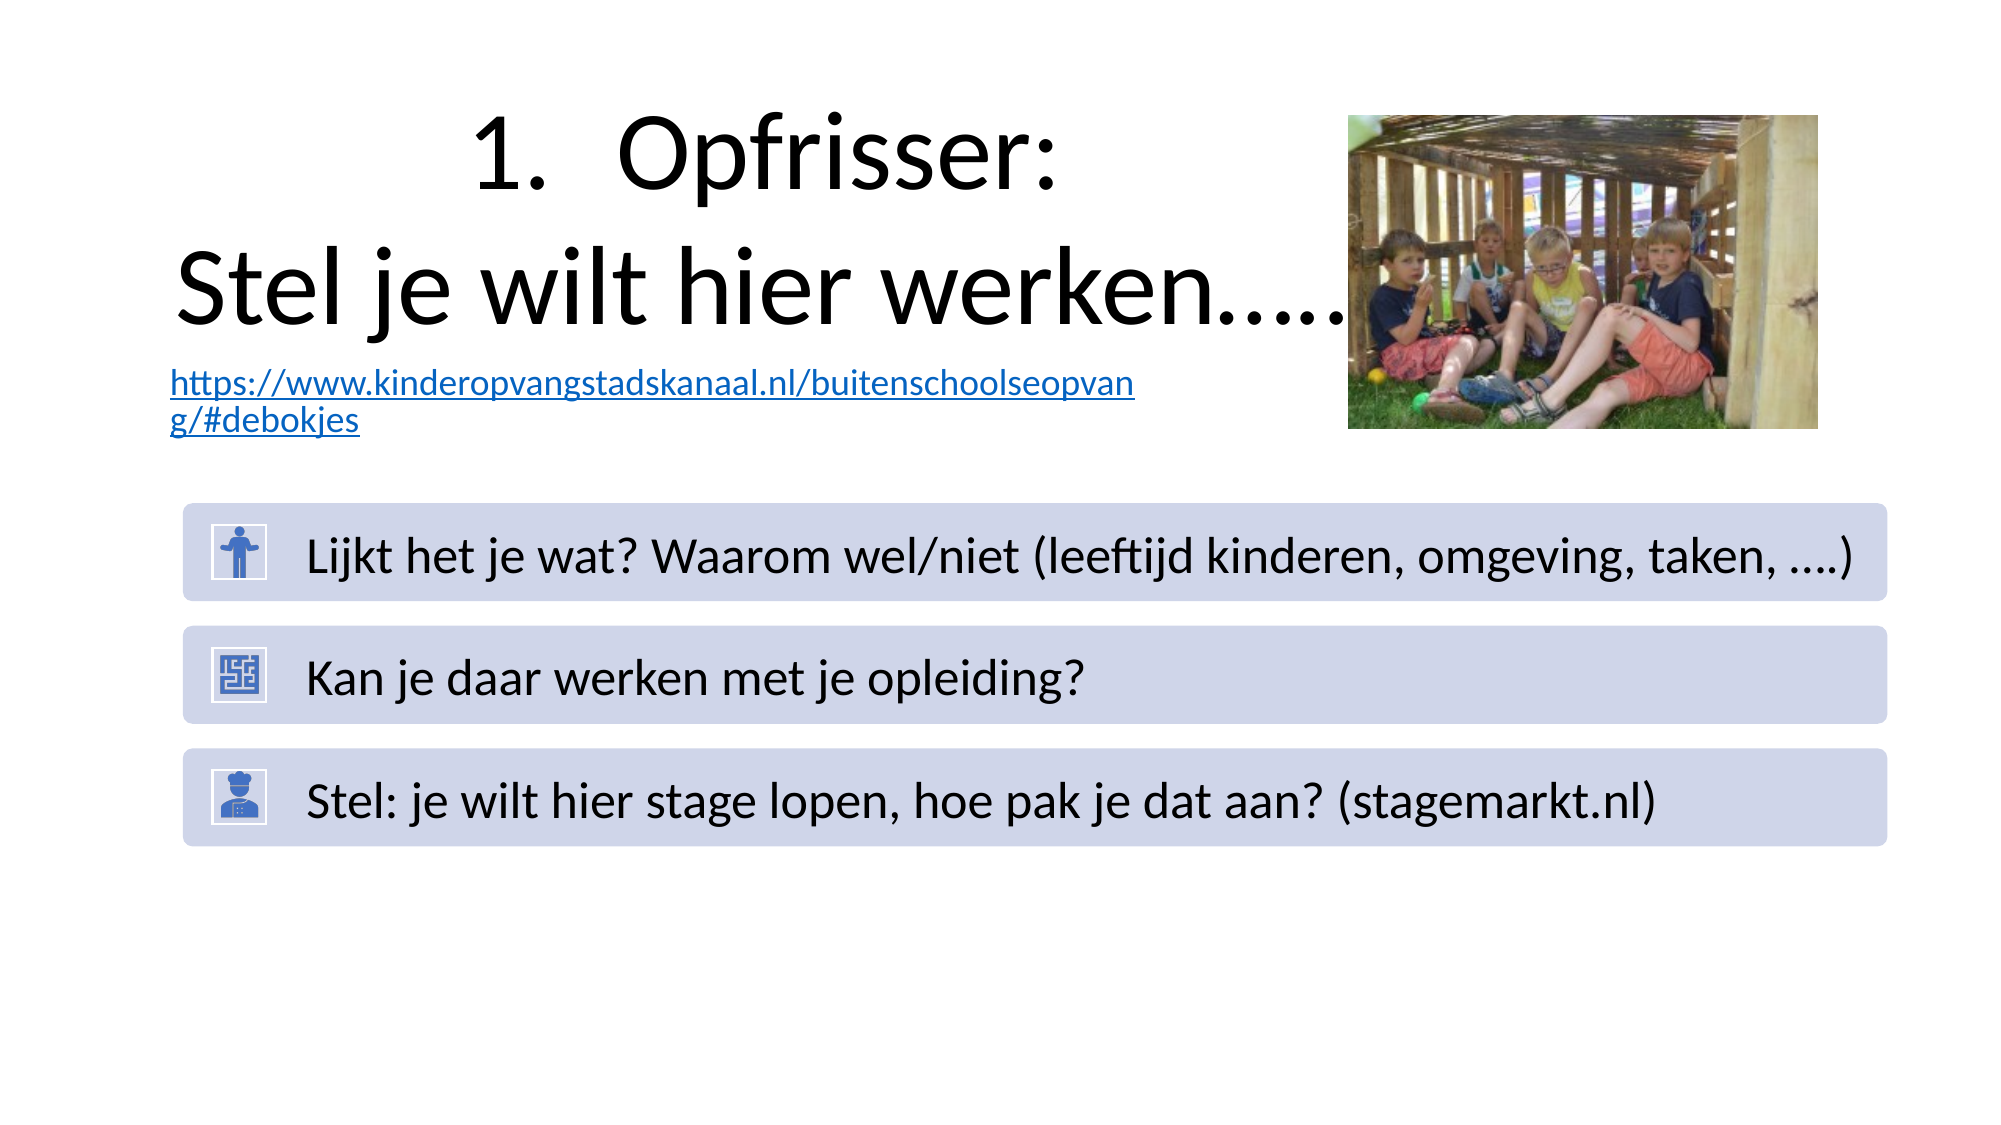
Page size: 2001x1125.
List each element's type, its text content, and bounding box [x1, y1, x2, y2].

picture [1348, 115, 1818, 429]
text_box https://www.kinderopvangstadskanaal.nl/buitenschoolseopvang/#debokjes [154, 350, 1155, 455]
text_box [182, 503, 1888, 847]
text_box Opfrisser: Stel je wilt hier werken….. [160, 69, 1368, 355]
